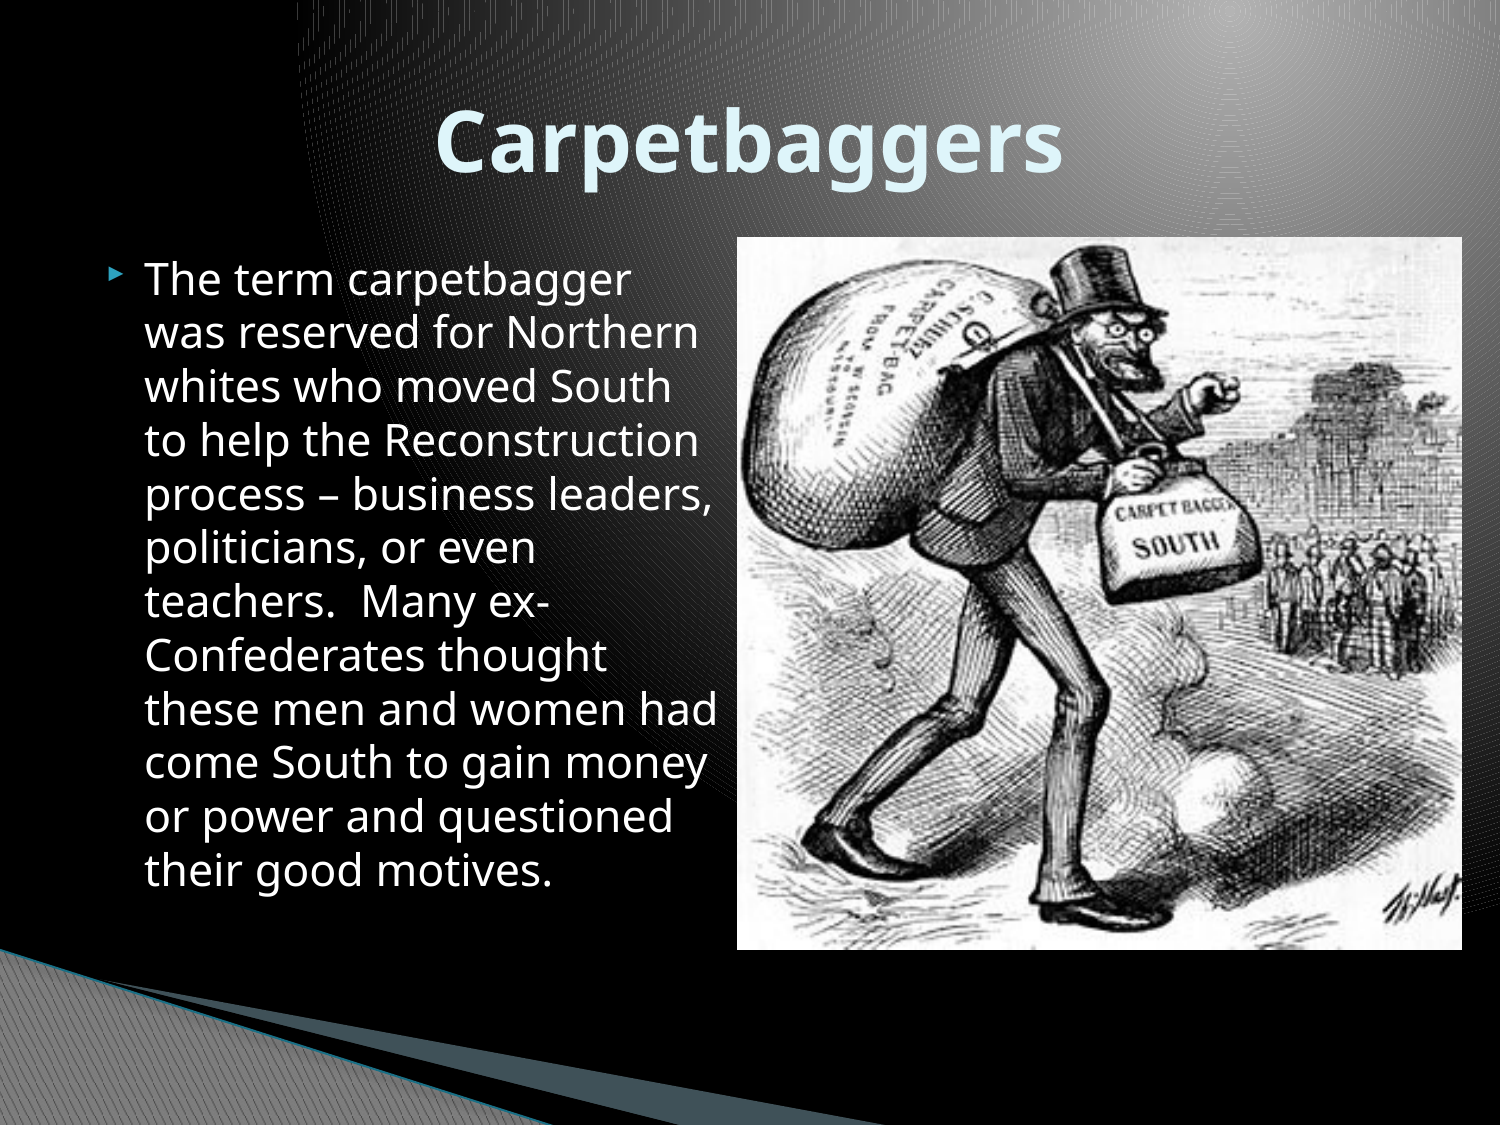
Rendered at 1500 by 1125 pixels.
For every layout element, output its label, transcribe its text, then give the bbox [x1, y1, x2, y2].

picture [0, 952, 543, 1125]
list The term carpetbagger was reserved for Northern whites who moved South to help the Reconstruction process – business leaders, politicians, or even teachers. Many ex-Confederates thought these men and women had come South to gain money or power and questioned their good motives. [75, 243, 738, 986]
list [737, 237, 1462, 951]
title Carpetbaggers [75, 45, 1425, 233]
